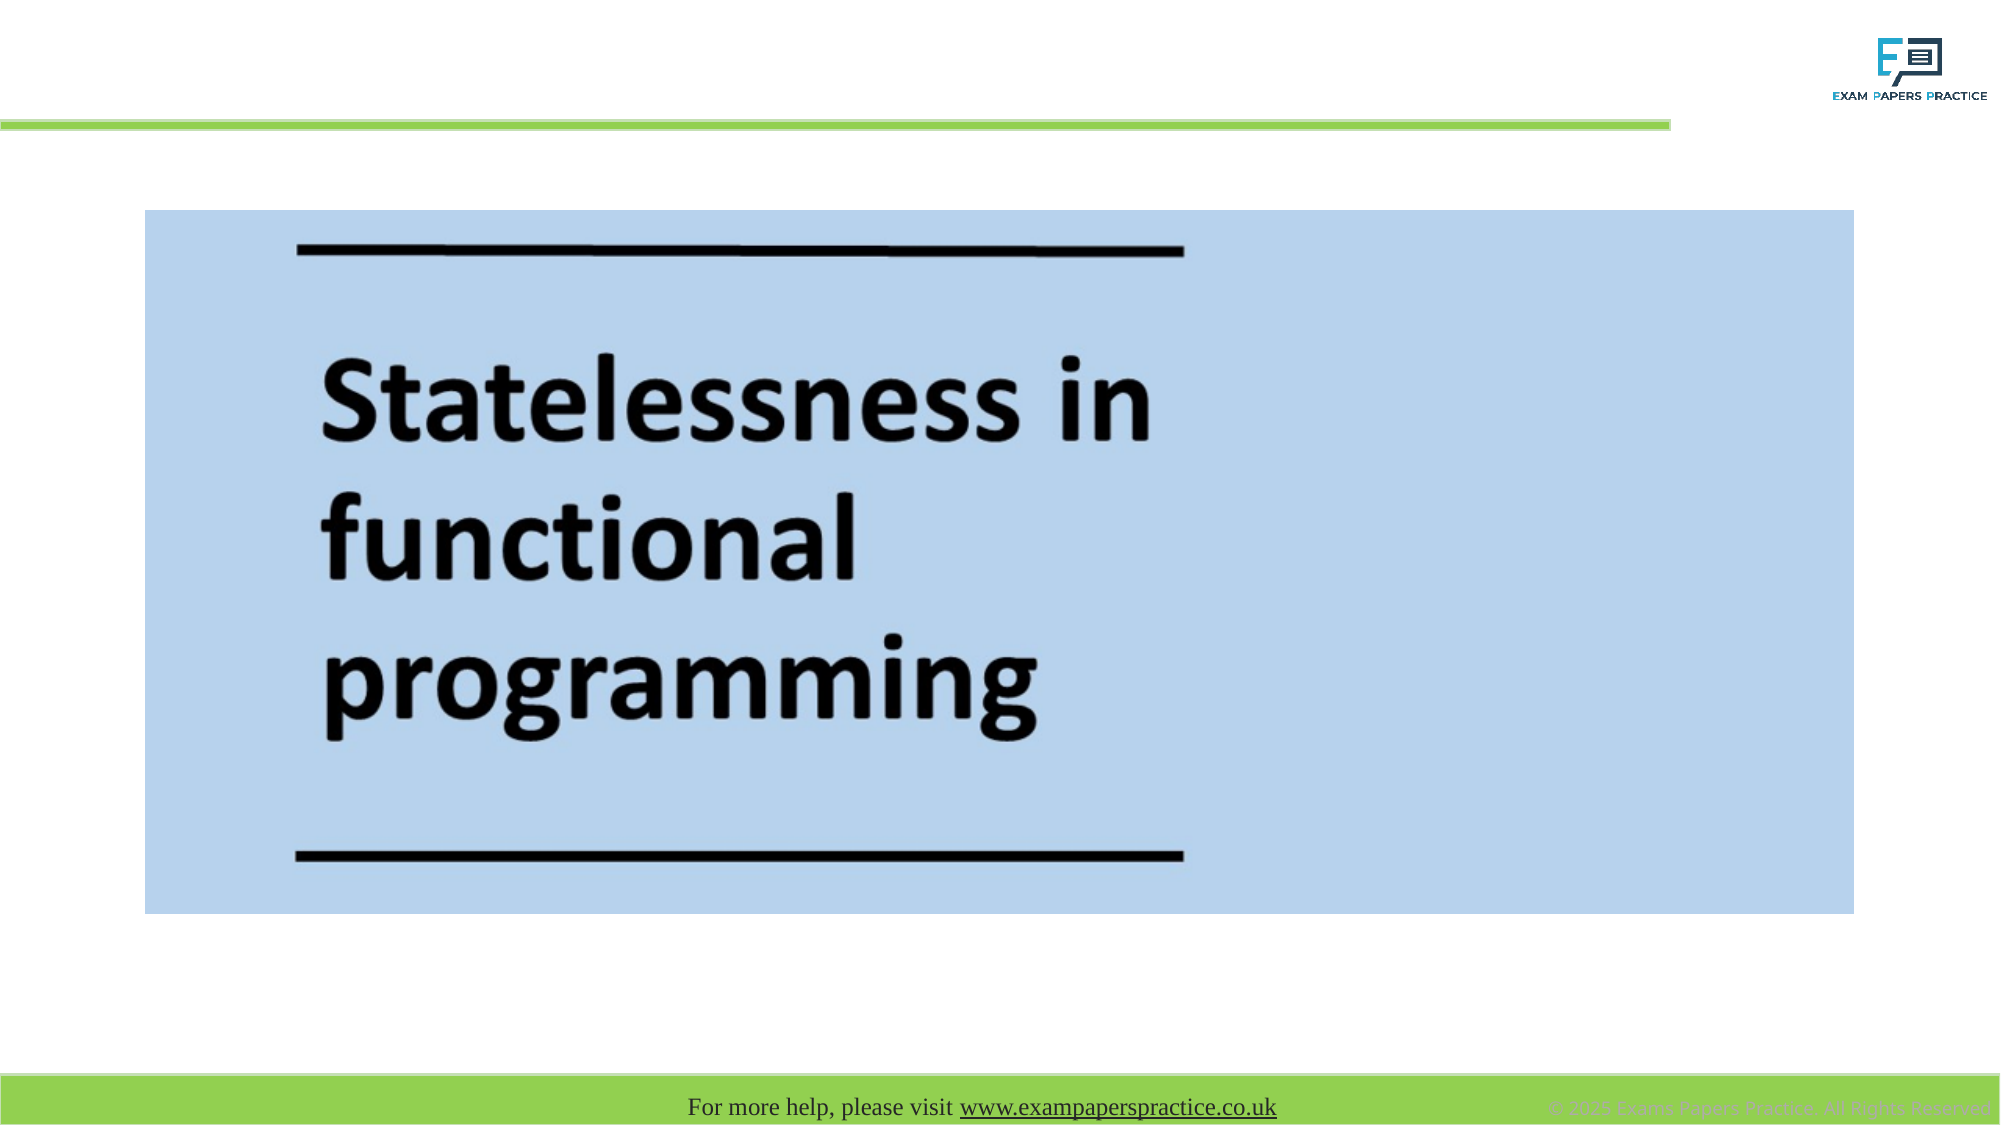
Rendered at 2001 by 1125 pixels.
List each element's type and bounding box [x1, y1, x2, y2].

picture [145, 210, 1855, 915]
